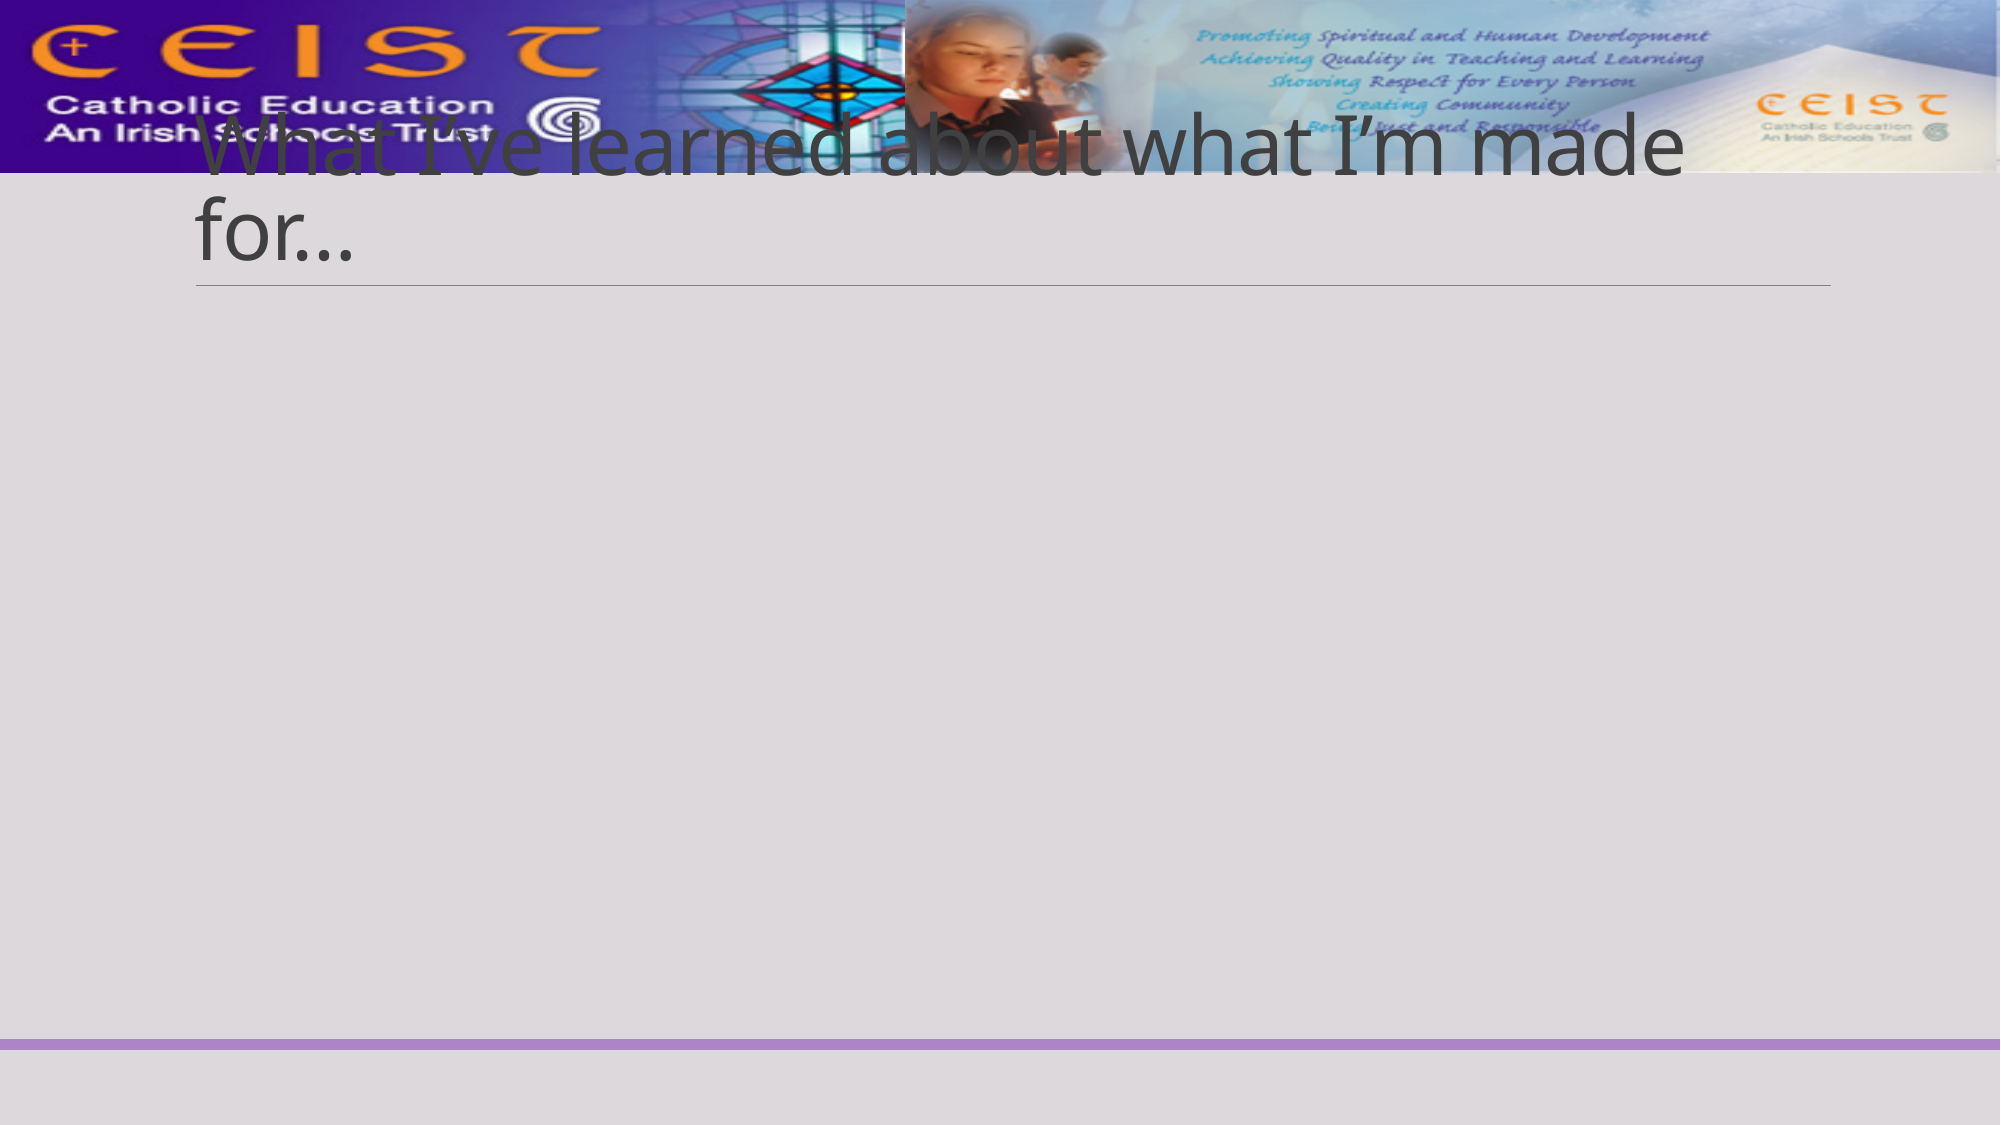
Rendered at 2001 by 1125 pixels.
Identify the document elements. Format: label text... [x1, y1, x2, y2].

title What I’ve learned about what I’m made for… [179, 47, 1830, 285]
picture [0, 0, 2000, 173]
